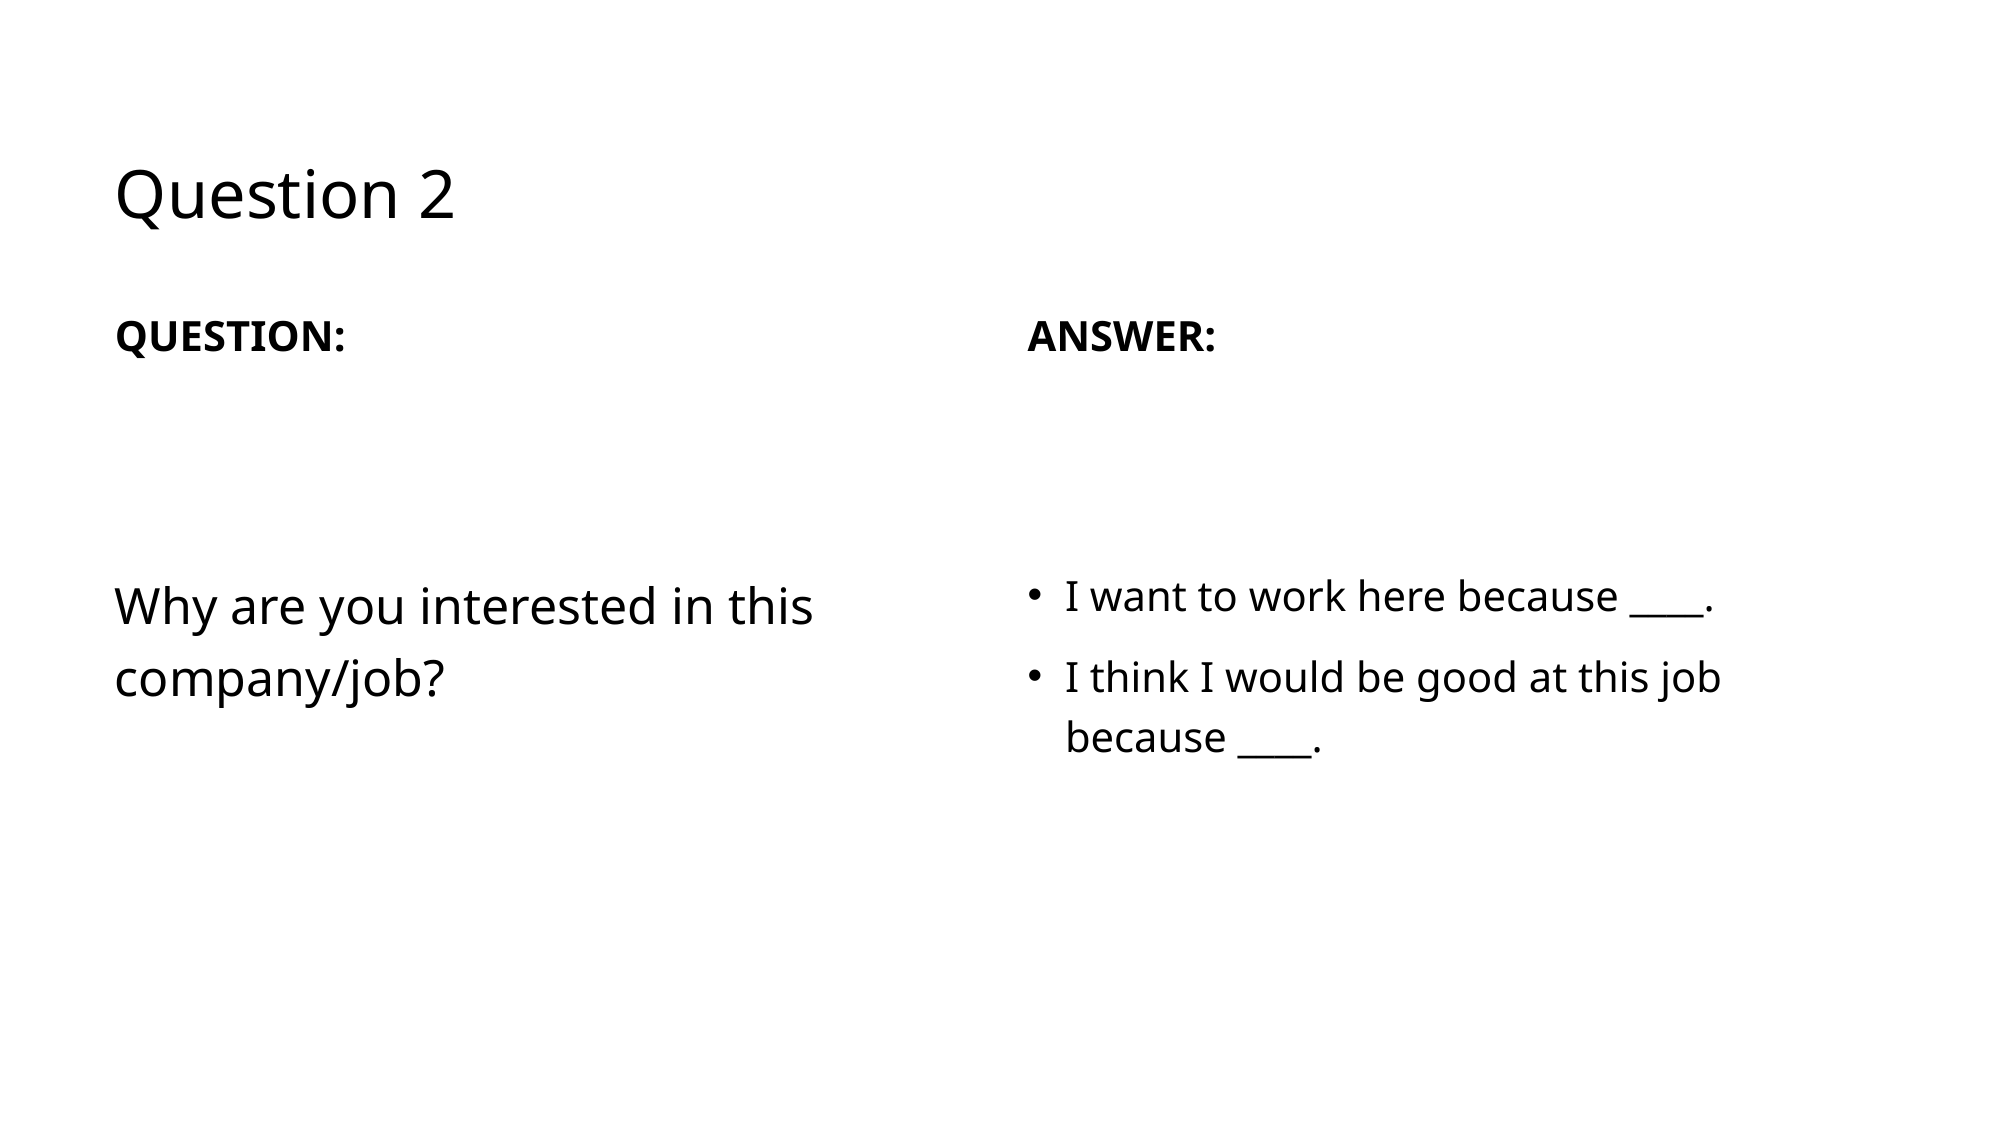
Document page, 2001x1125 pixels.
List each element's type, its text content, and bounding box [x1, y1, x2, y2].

title Question 2 [99, 89, 1863, 278]
list I want to work here because ____. I think I would be good at this job because ____. [1012, 391, 1863, 1010]
list Answer: [1012, 276, 1863, 369]
list Why are you interested in this company/job? [99, 555, 947, 1010]
list Question: [99, 276, 947, 369]
